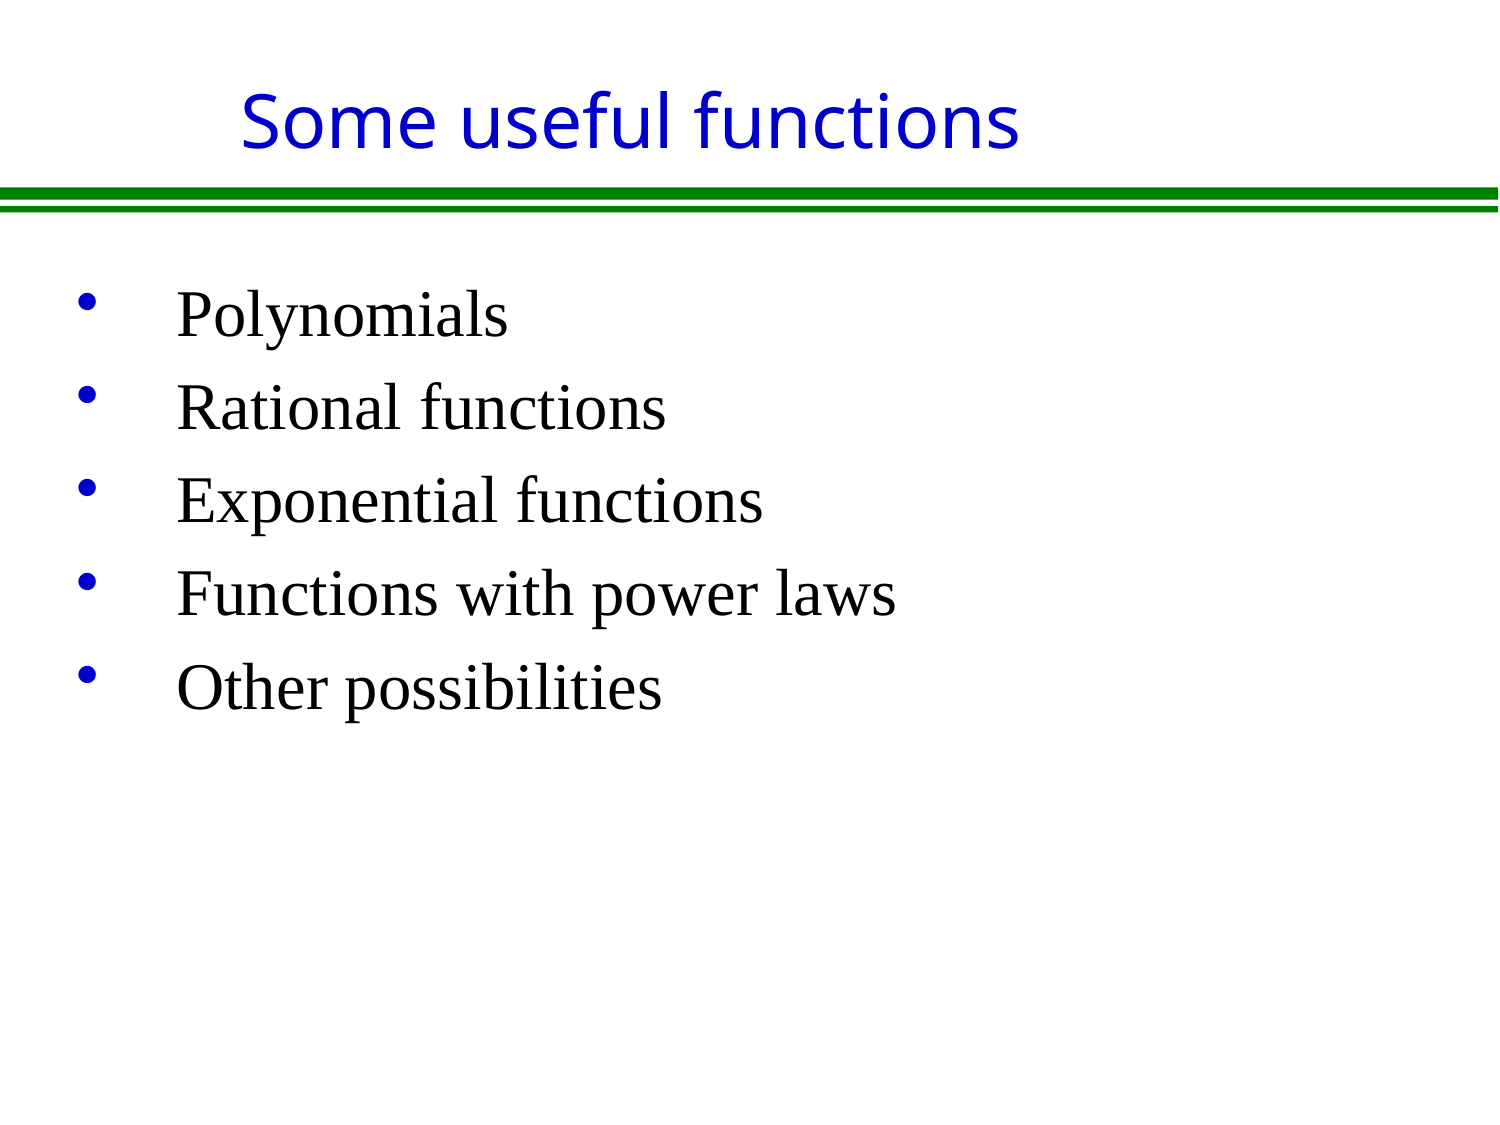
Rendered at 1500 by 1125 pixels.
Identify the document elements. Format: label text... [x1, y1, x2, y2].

title Some useful functions [224, 24, 1500, 213]
list Polynomials Rational functions Exponential functions Functions with power laws Other possibilities [61, 261, 1338, 938]
